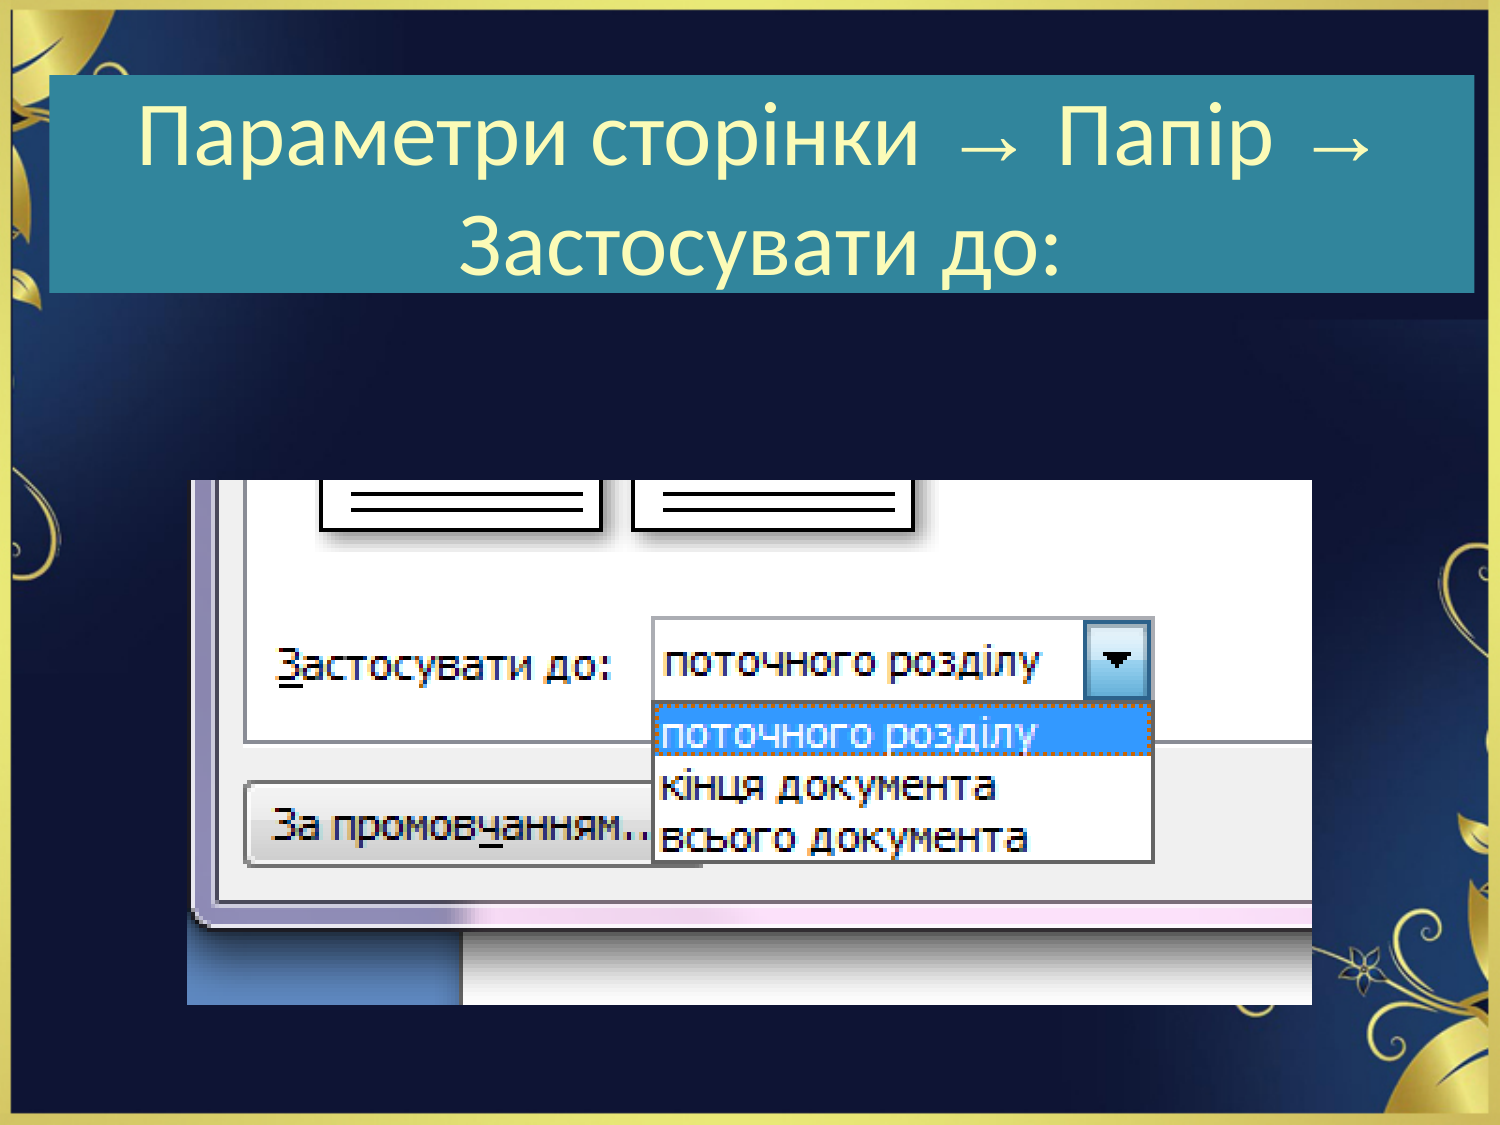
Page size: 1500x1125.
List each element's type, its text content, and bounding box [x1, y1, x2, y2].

picture [0, 0, 1500, 1125]
title Параметри сторінки → Папір → Застосувати до: [49, 74, 1475, 294]
